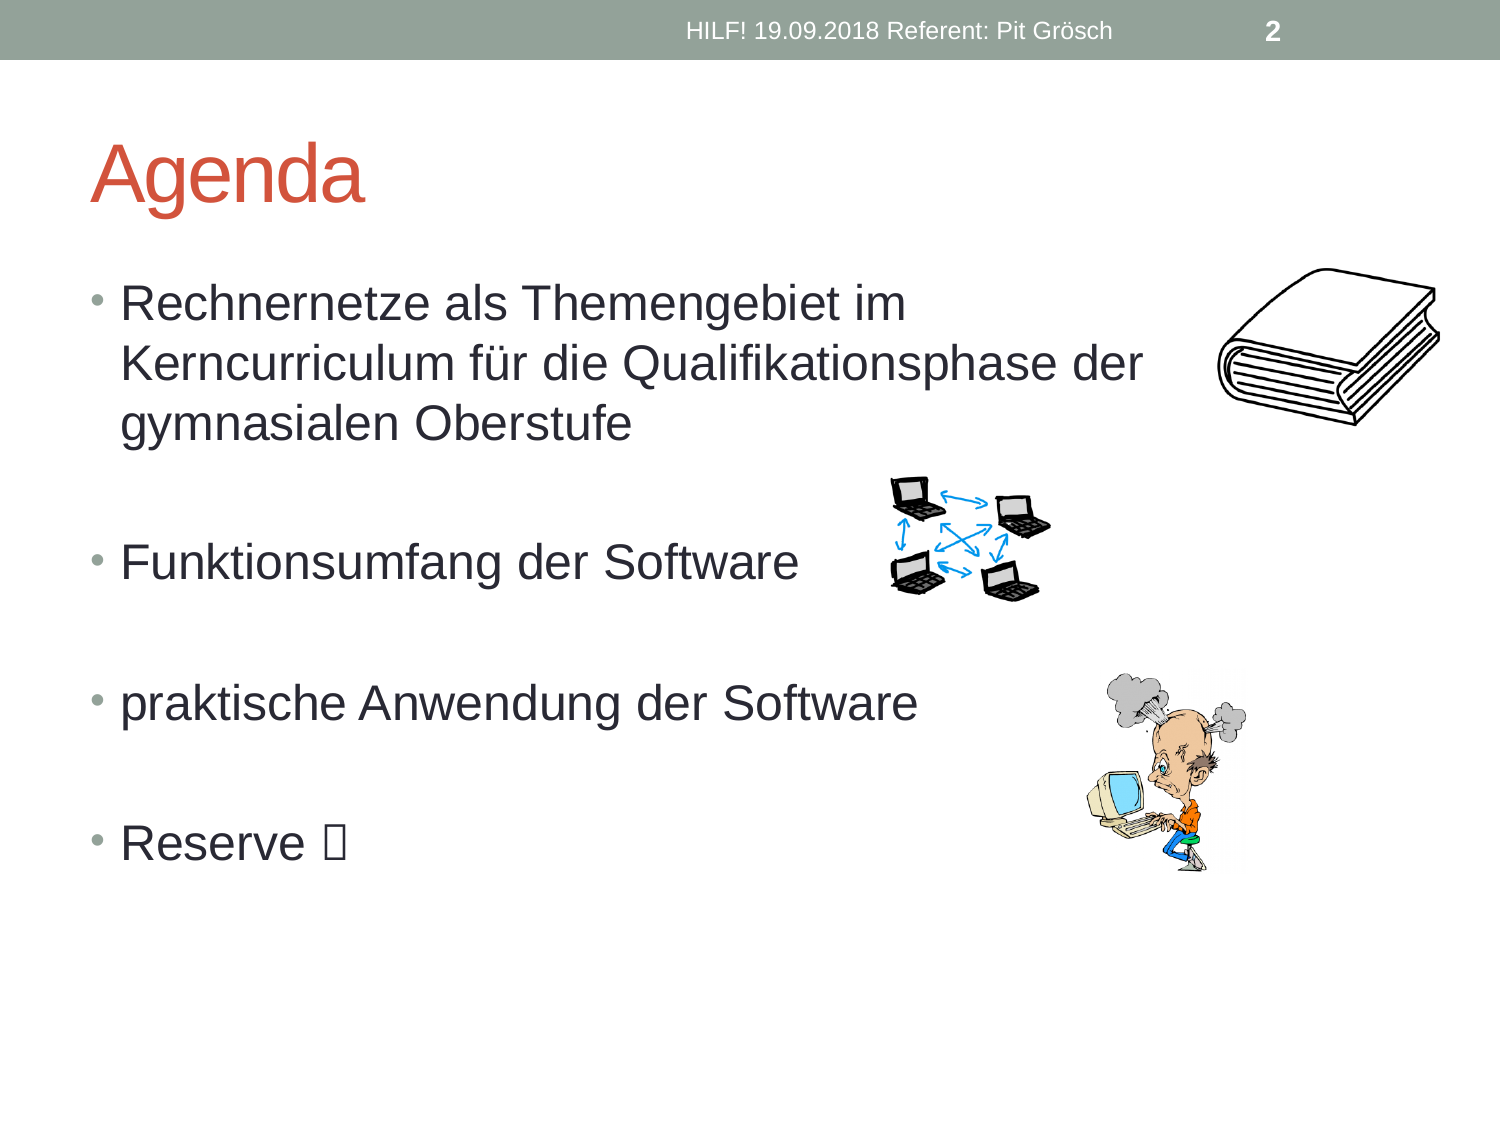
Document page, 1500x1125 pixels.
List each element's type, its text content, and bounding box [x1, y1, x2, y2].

title Agenda [75, 87, 1425, 250]
footer HILF! 19.09.2018 Referent: Pit Grösch [562, 3, 1238, 57]
list Rechnernetze als Themengebiet im Kerncurriculum für die Qualifikationsphase der gymnasialen Oberstufe Funktionsumfang der Software praktische Anwendung der Software Reserve  [75, 262, 1211, 1063]
picture [1084, 668, 1248, 874]
picture [856, 455, 1085, 628]
picture [1216, 266, 1442, 427]
slide_number 2 [1250, 3, 1425, 57]
